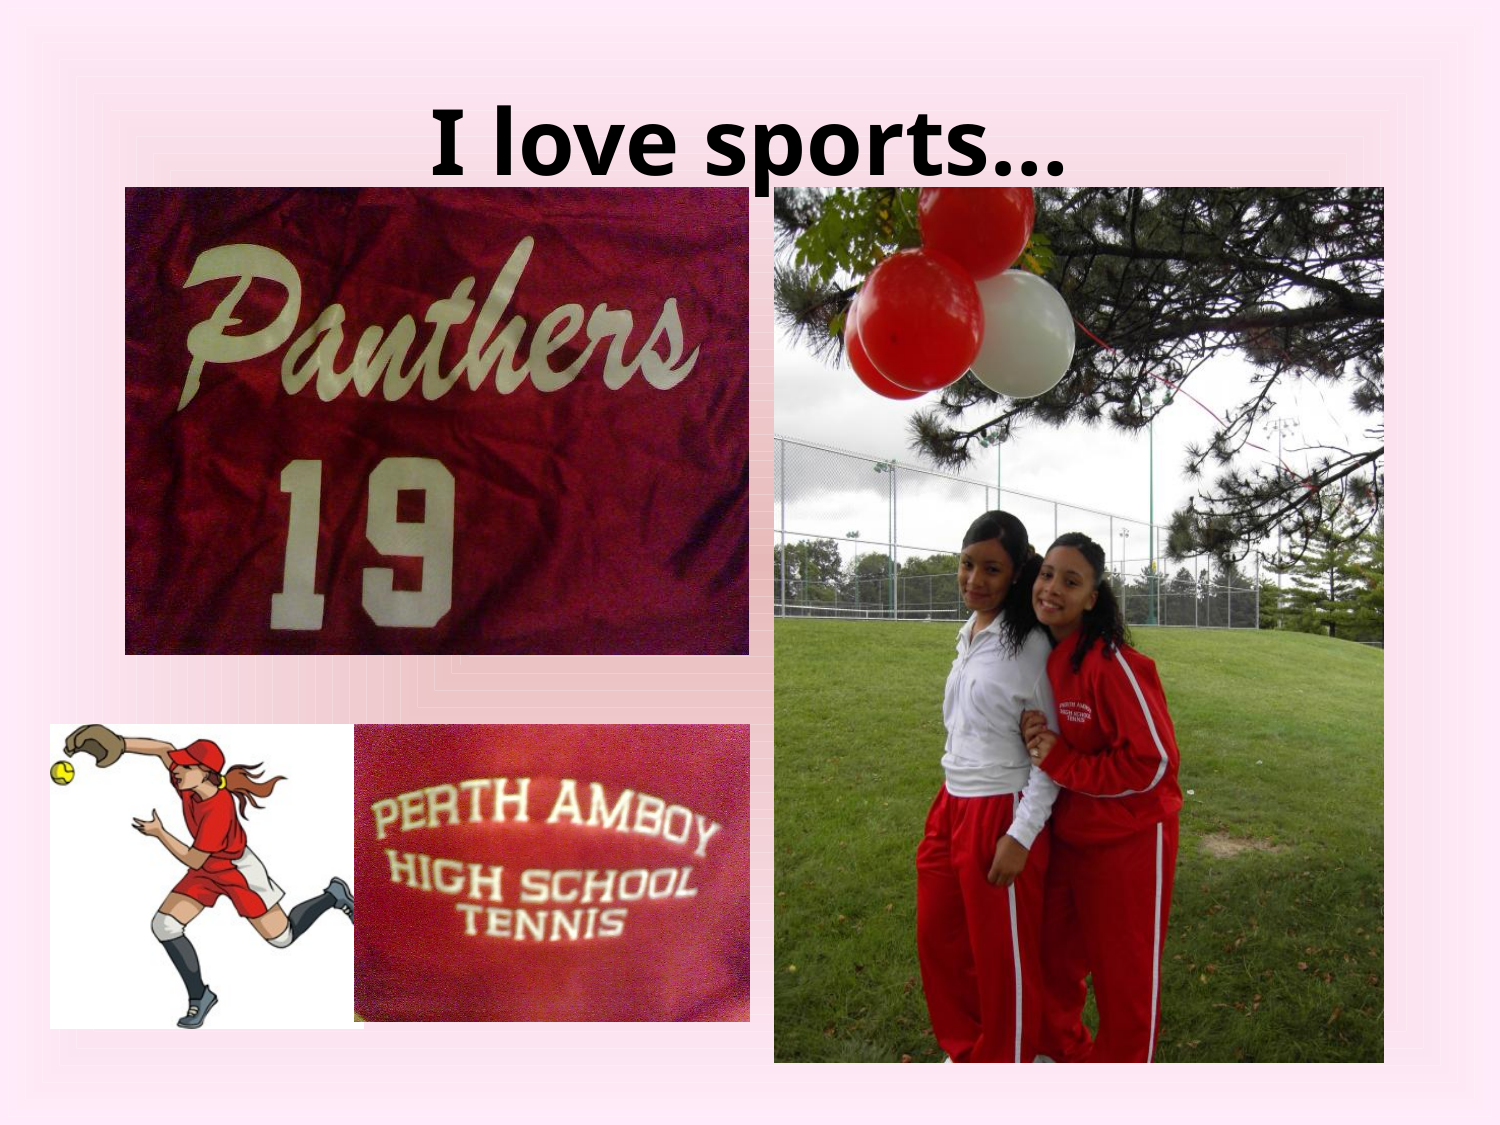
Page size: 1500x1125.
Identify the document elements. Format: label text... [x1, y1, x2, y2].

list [124, 187, 749, 656]
picture [774, 187, 1385, 1063]
title I love sports… [75, 45, 1425, 233]
picture [49, 724, 751, 1029]
